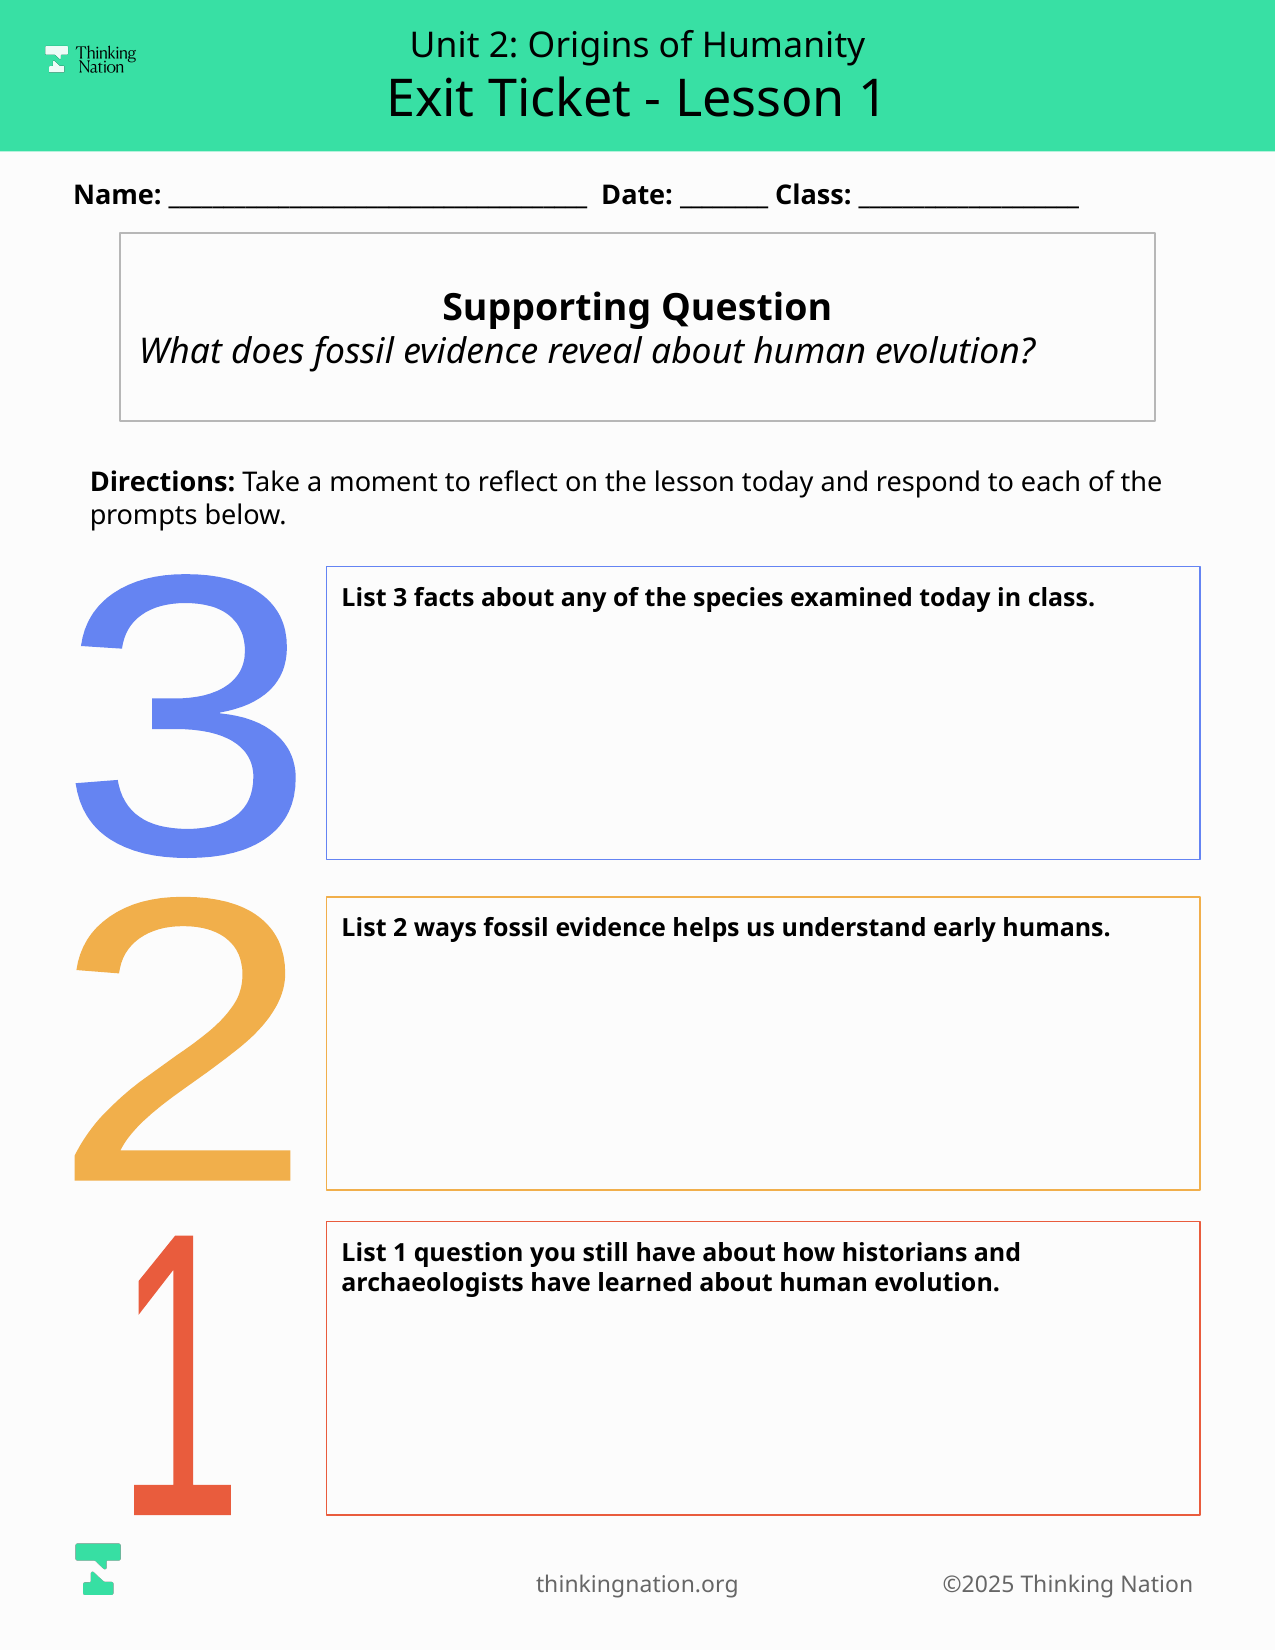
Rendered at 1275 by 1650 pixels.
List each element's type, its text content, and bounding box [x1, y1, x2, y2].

text_box Directions: Take a moment to reflect on the lesson today and respond to each of the prompts below. [74, 449, 1201, 545]
text_box Name: ______________________________________ Date: ________ Class: ____________________ [57, 161, 1218, 224]
text_box Unit 2: Origins of Humanity Exit Ticket - Lesson 1 [0, 0, 1275, 152]
text_box List 1 question you still have about how historians and archaeologists have learned about human evolution. [326, 1221, 1201, 1516]
text_box thinkingnation.org [486, 1553, 789, 1605]
picture [62, 1533, 134, 1605]
text_box Supporting Question What does fossil evidence reveal about human evolution? [119, 232, 1156, 422]
text_box ©2025 Thinking Nation [907, 1553, 1210, 1605]
picture [35, 37, 140, 82]
text_box List 2 ways fossil evidence helps us understand early humans. [326, 896, 1201, 1191]
text_box List 3 facts about any of the species examined today in class. [326, 566, 1201, 860]
